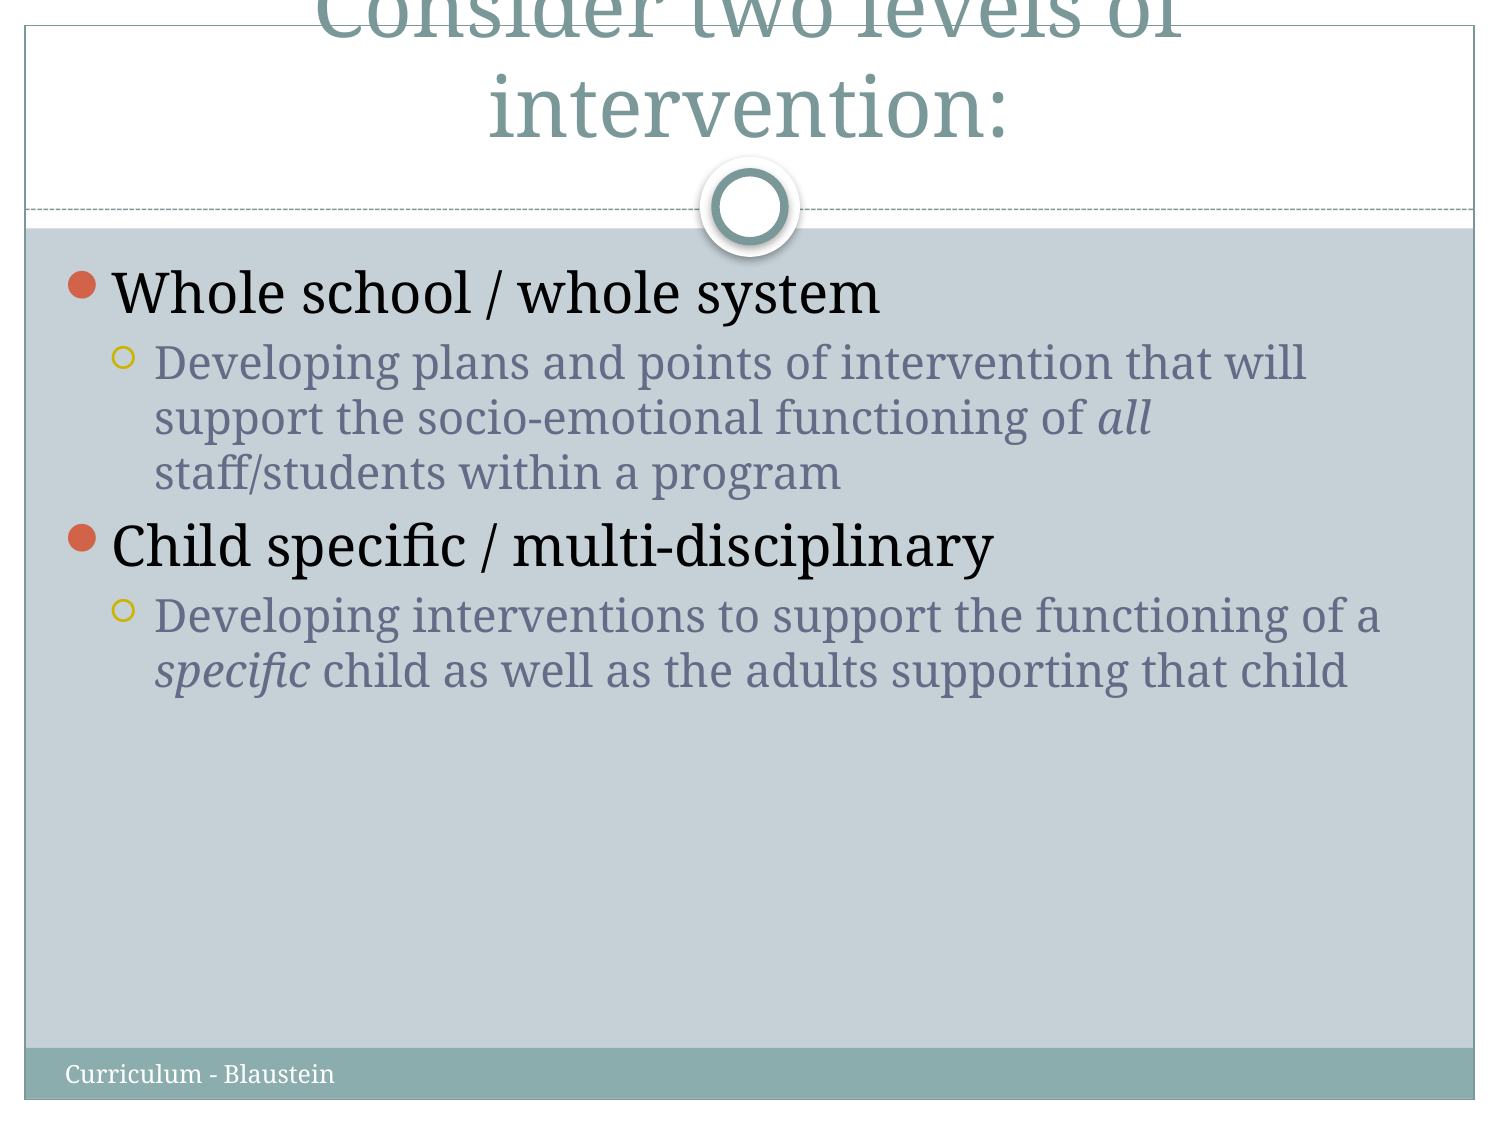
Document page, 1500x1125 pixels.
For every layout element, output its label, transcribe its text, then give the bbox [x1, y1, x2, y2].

list Whole school / whole system Developing plans and points of intervention that will support the socio-emotional functioning of all staff/students within a program Child specific / multi-disciplinary Developing interventions to support the functioning of a specific child as well as the adults supporting that child [49, 249, 1450, 1005]
title Consider two levels of intervention: [49, 37, 1450, 162]
footer Curriculum - Blaustein [50, 1051, 638, 1112]
